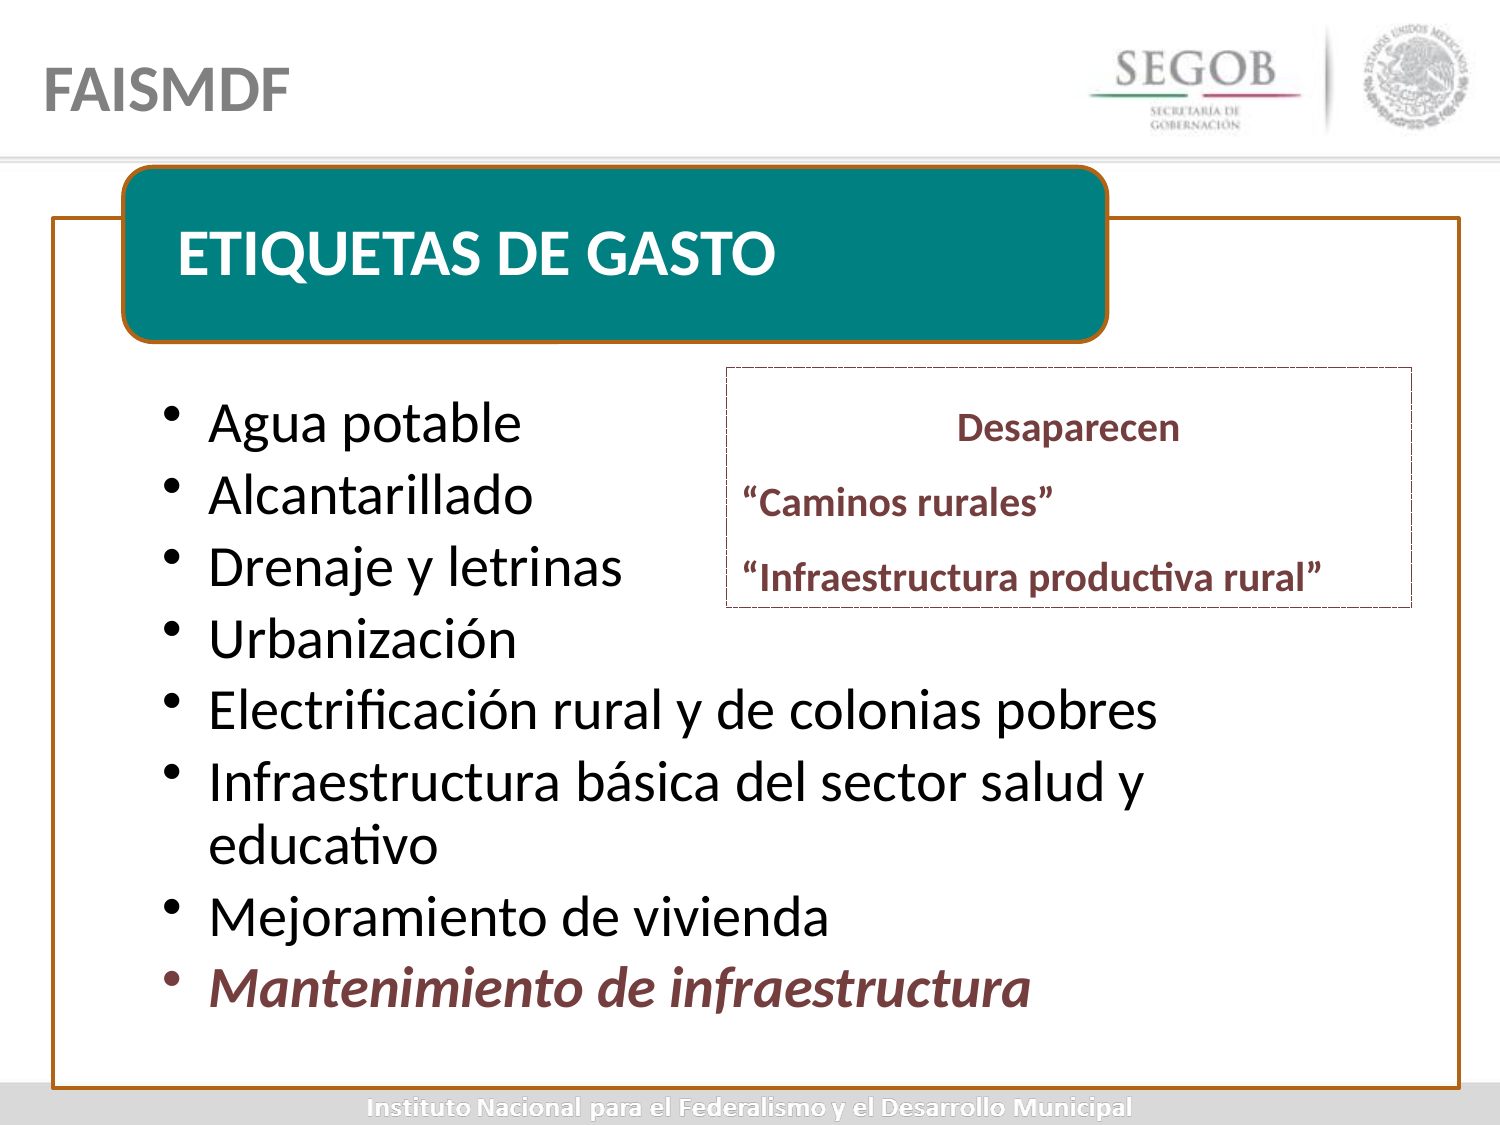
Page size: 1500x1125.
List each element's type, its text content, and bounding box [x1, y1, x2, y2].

text_box FAISMDF [28, 52, 1046, 132]
picture [0, 0, 1500, 1125]
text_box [52, 160, 1459, 1095]
